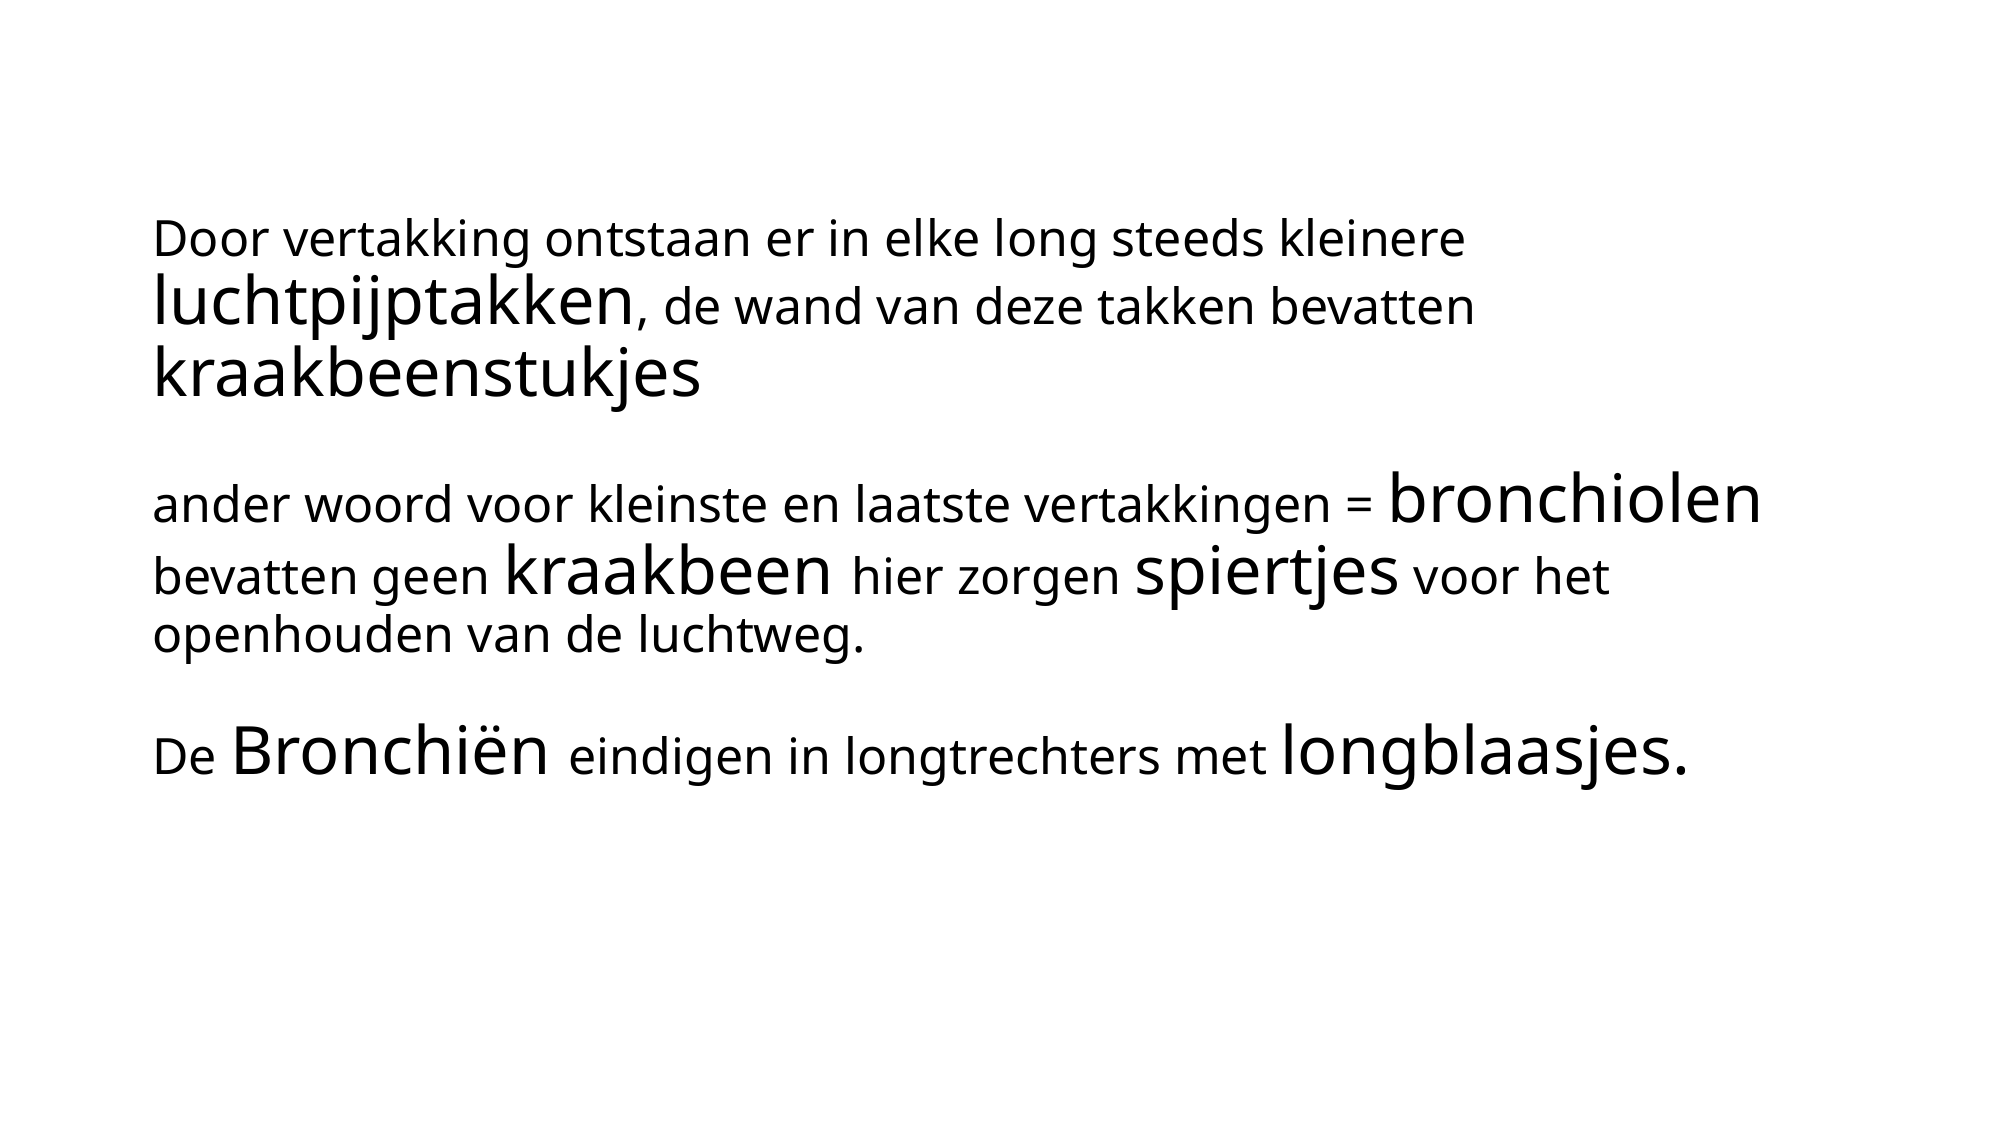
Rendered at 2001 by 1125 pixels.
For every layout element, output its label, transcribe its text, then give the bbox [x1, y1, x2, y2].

title Door vertakking ontstaan er in elke long steeds kleinere luchtpijptakken, de wand van deze takken bevatten kraakbeenstukjes ander woord voor kleinste en laatste vertakkingen = bronchiolen bevatten geen kraakbeen hier zorgen spiertjes voor het openhouden van de luchtweg. De Bronchiën eindigen in longtrechters met longblaasjes. [137, 59, 1863, 1057]
